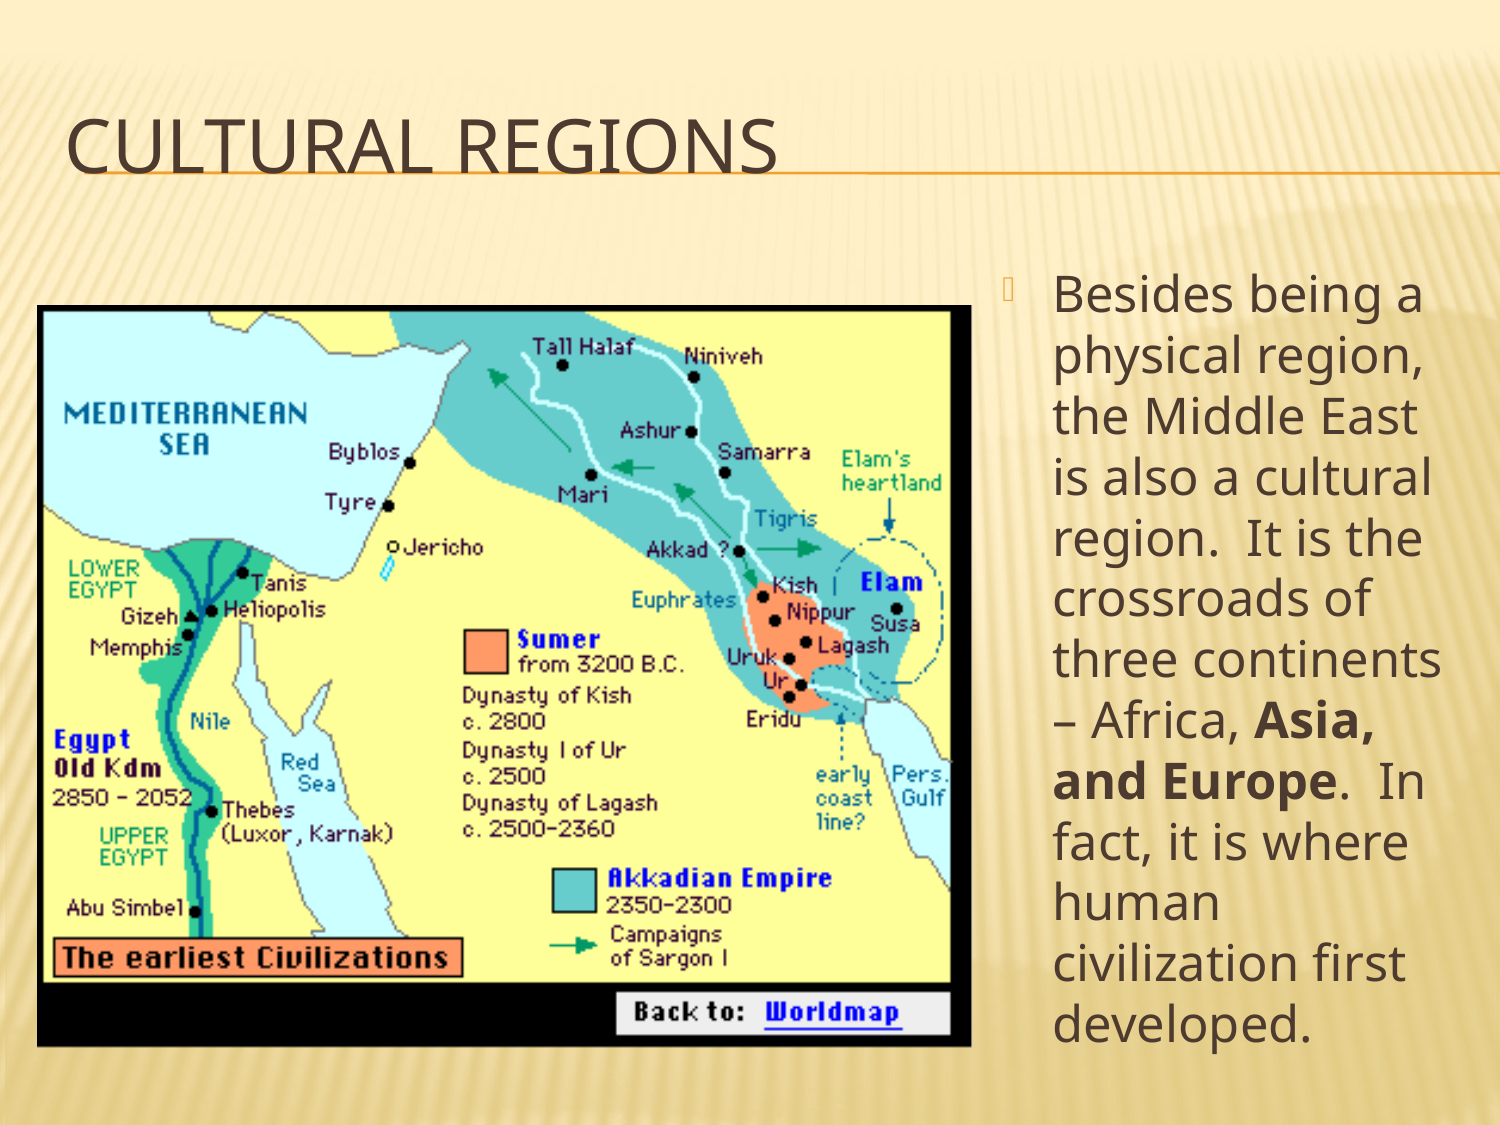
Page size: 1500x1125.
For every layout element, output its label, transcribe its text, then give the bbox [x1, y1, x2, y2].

list Besides being a physical region, the Middle East is also a cultural region. It is the crossroads of three continents – Africa, Asia, and Europe. In fact, it is where human civilization first developed. [987, 254, 1475, 1075]
title Cultural Regions [50, 75, 1475, 213]
picture [37, 305, 976, 1051]
